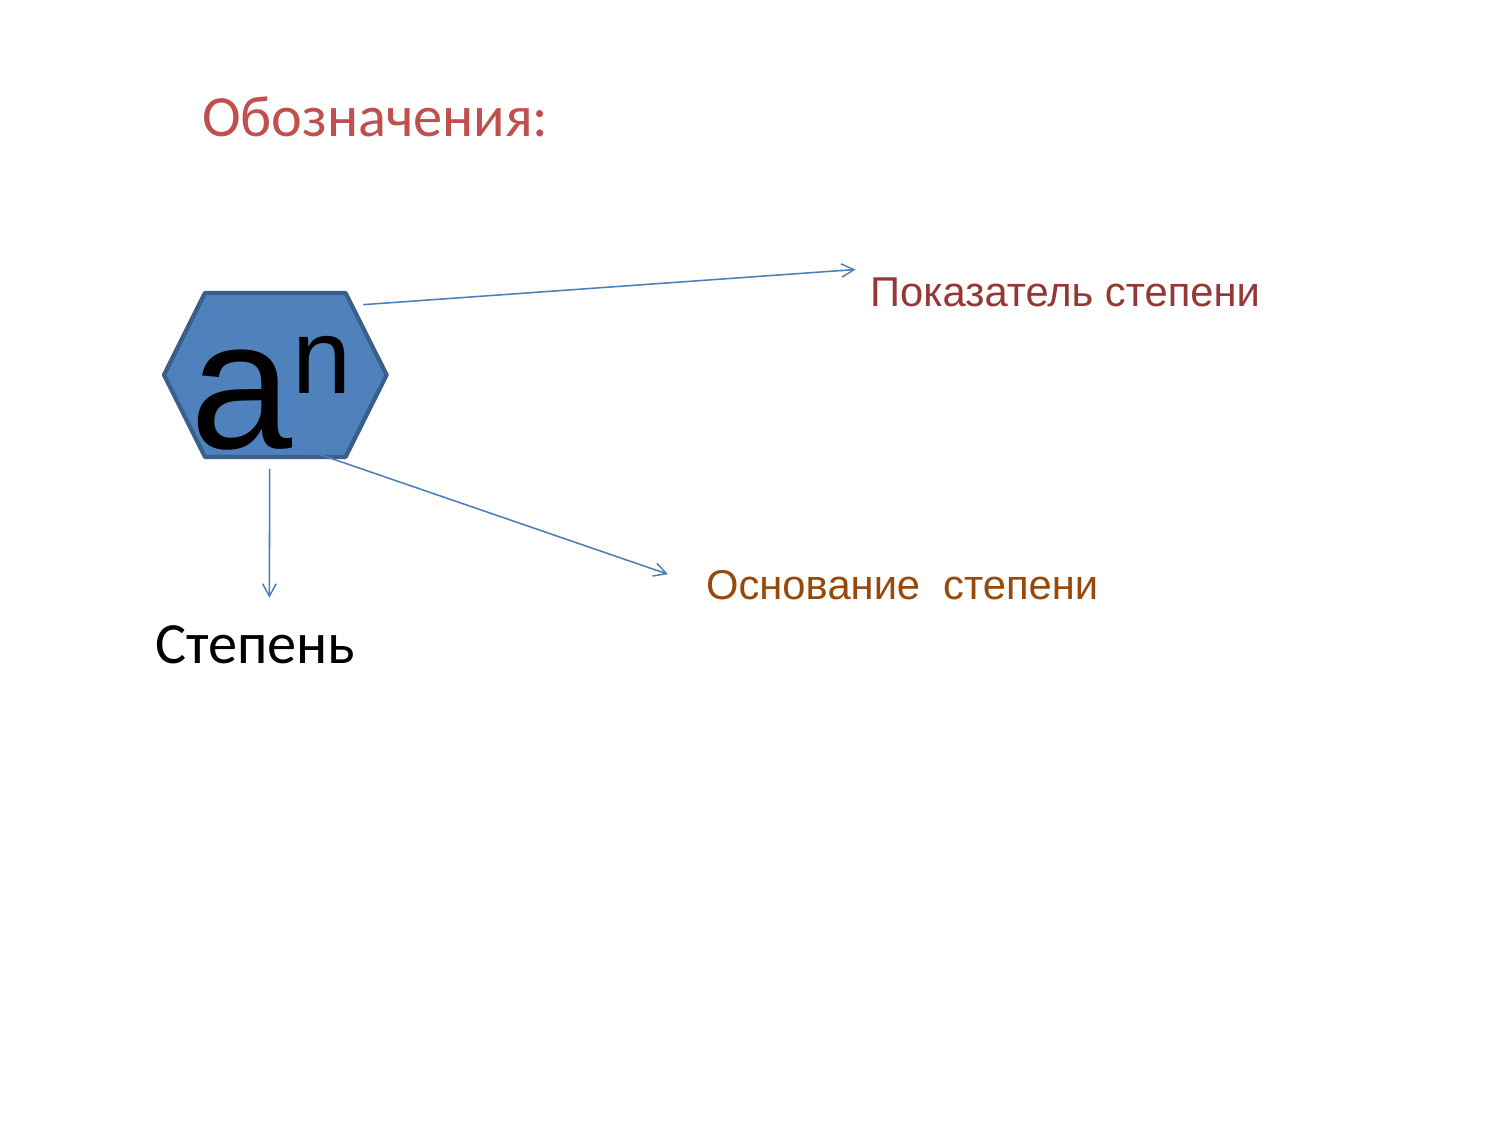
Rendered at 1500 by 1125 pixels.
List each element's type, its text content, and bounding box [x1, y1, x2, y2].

text_box Обозначения: [187, 70, 668, 156]
text_box an [175, 257, 703, 493]
text_box Степень [140, 597, 657, 683]
text_box [162, 348, 175, 402]
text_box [362, 269, 856, 305]
text_box Основание степени [691, 550, 1266, 616]
text_box Показатель степени [855, 257, 1348, 323]
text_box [292, 445, 669, 575]
